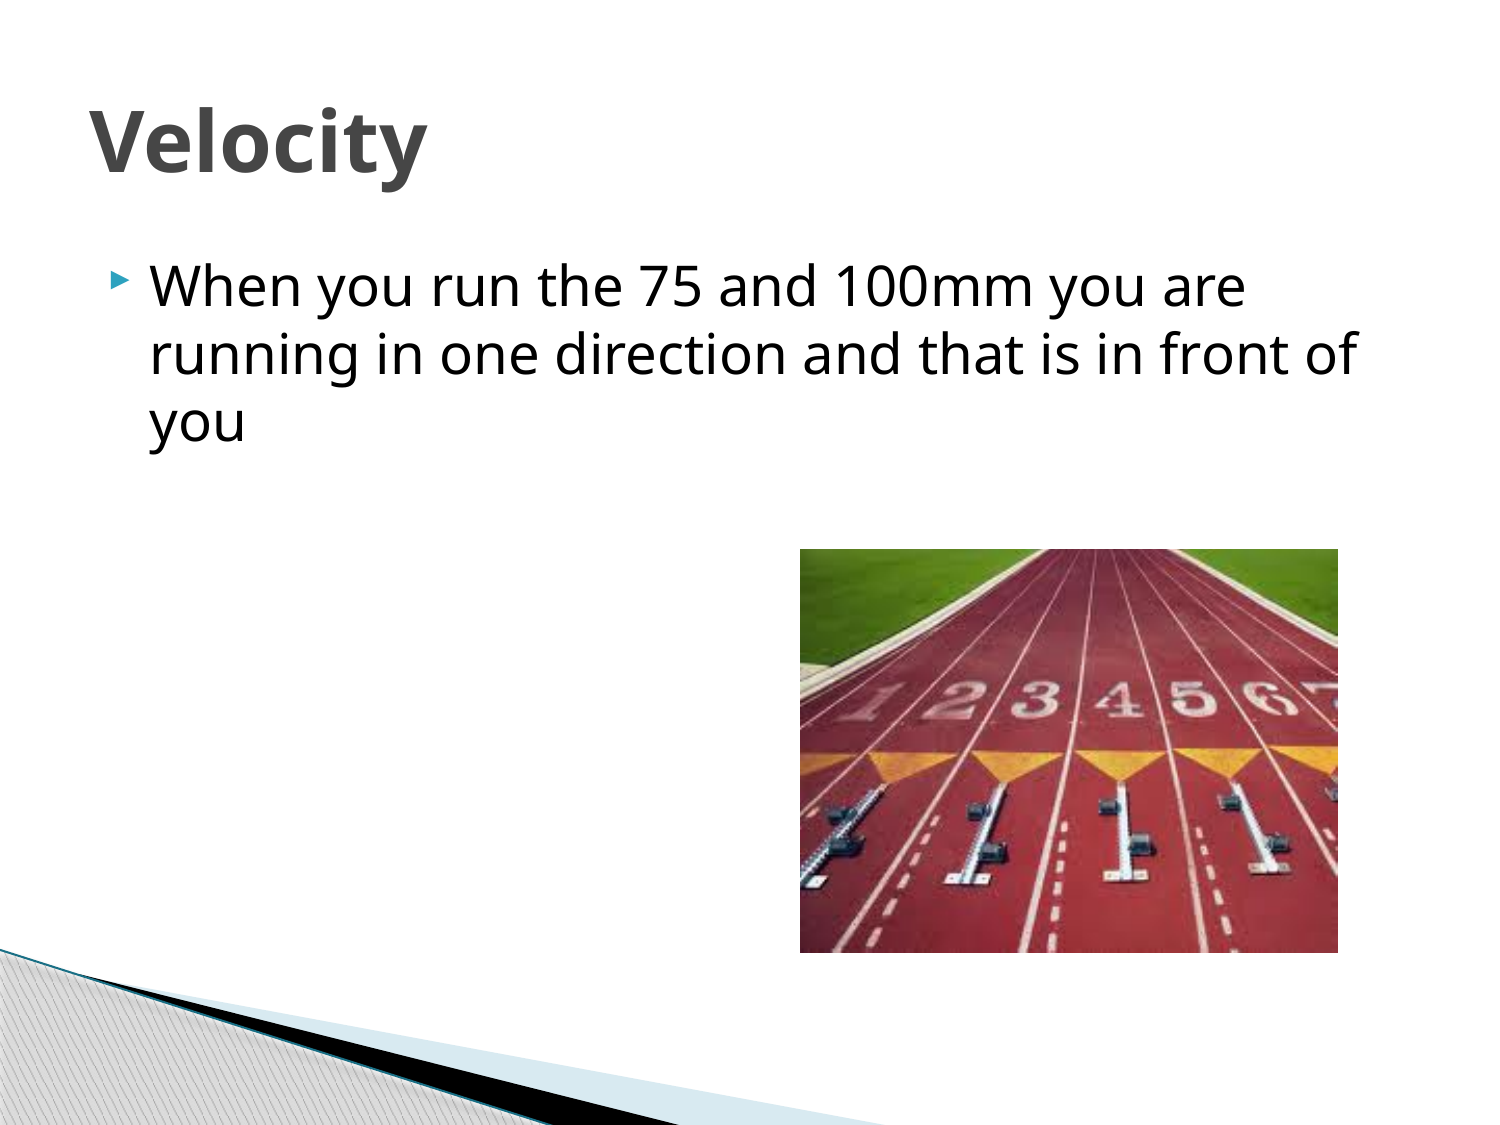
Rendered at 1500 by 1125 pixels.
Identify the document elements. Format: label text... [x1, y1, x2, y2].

picture [799, 549, 1338, 954]
title Velocity [75, 45, 1425, 233]
list When you run the 75 and 100mm you are running in one direction and that is in front of you [75, 243, 1425, 986]
